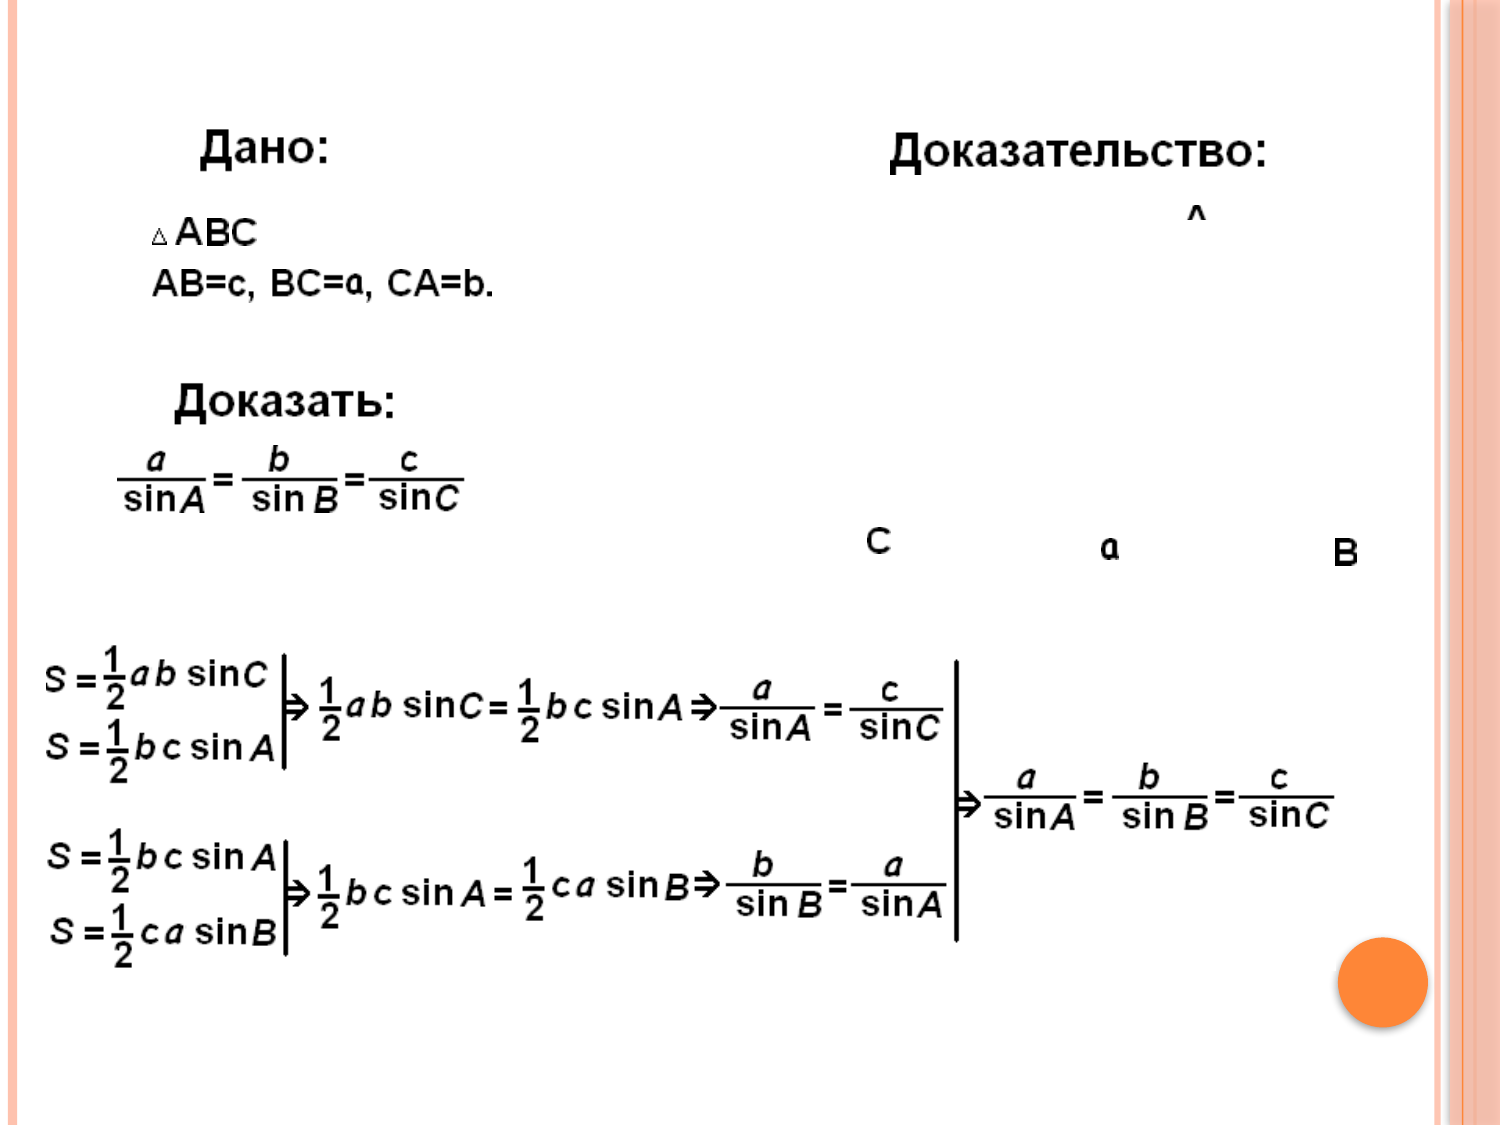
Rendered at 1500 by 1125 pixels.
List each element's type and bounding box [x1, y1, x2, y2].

picture [198, 128, 328, 174]
picture [151, 268, 492, 303]
picture [890, 128, 1267, 175]
picture [866, 526, 892, 555]
picture [151, 228, 167, 245]
picture [1335, 538, 1357, 567]
picture [232, 217, 257, 246]
picture [175, 217, 203, 245]
picture [46, 643, 1337, 972]
picture [866, 204, 1313, 512]
picture [116, 444, 467, 513]
picture [1101, 538, 1120, 560]
picture [116, 362, 443, 442]
picture [207, 217, 229, 246]
